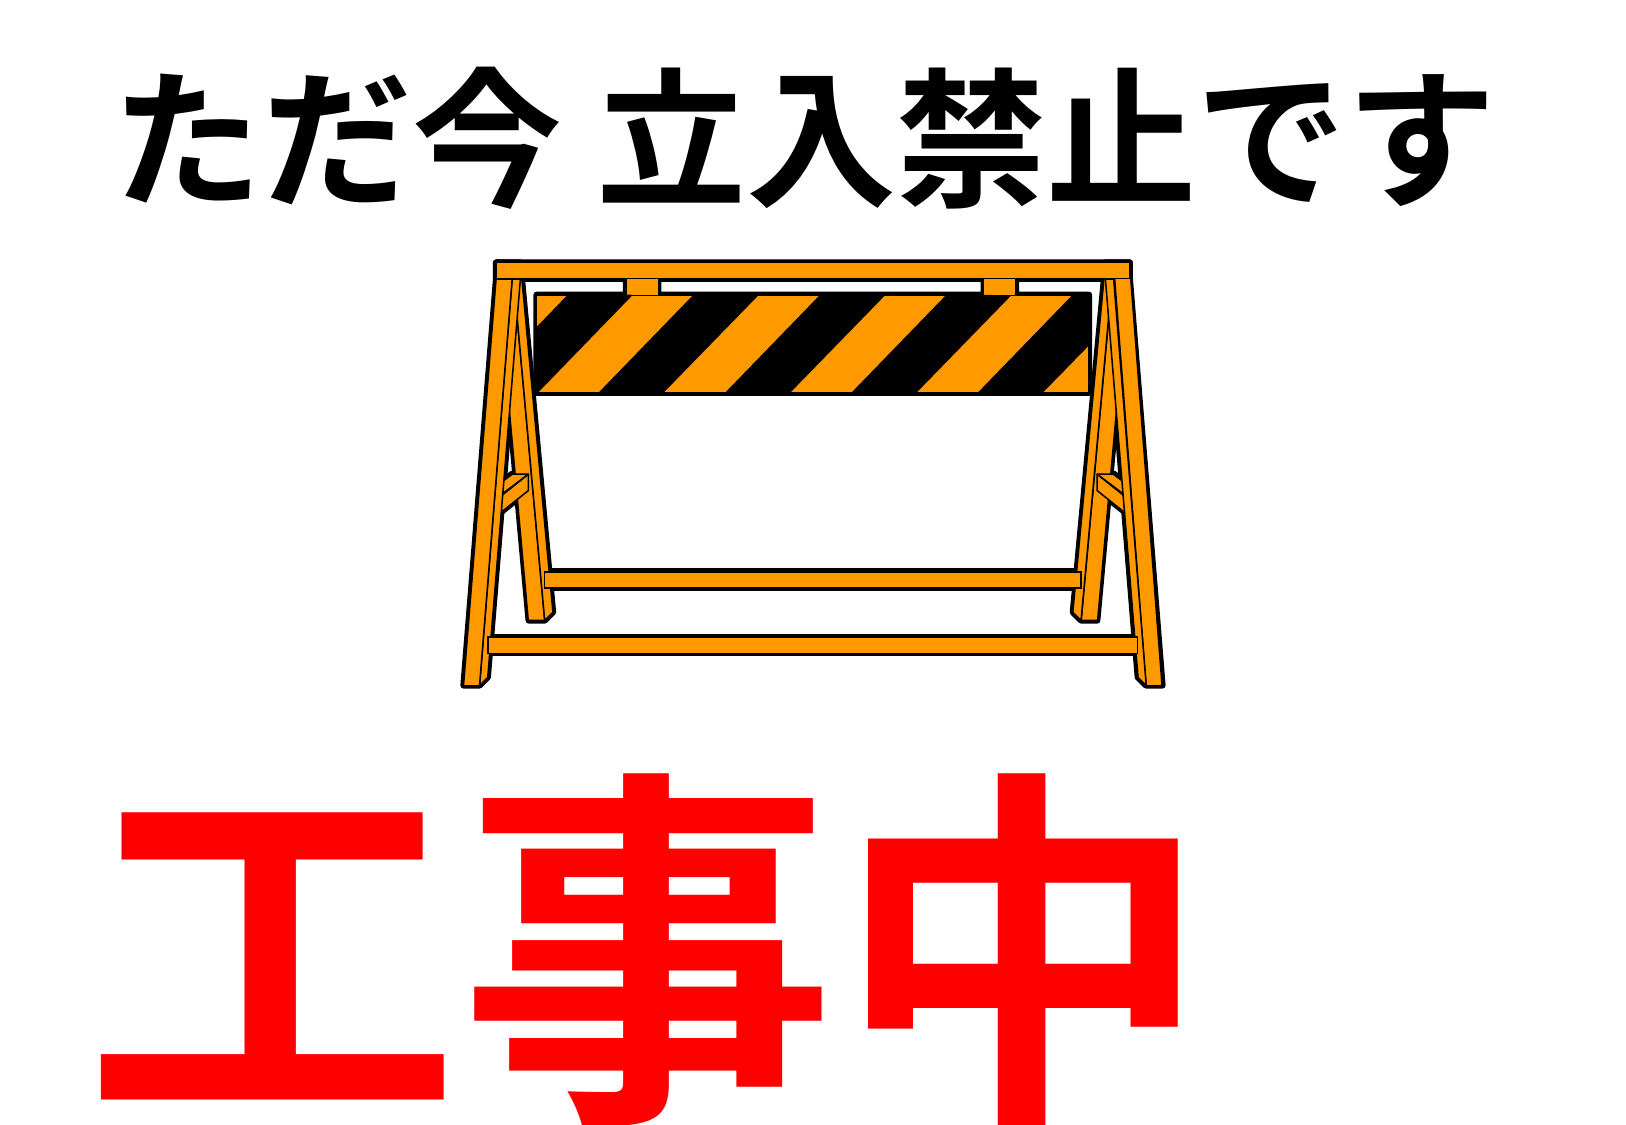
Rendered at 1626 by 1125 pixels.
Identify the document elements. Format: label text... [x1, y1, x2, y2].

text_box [463, 262, 1163, 687]
text_box ただ今 立入禁止です [97, 38, 1512, 233]
text_box 工事中 [69, 710, 1557, 1125]
